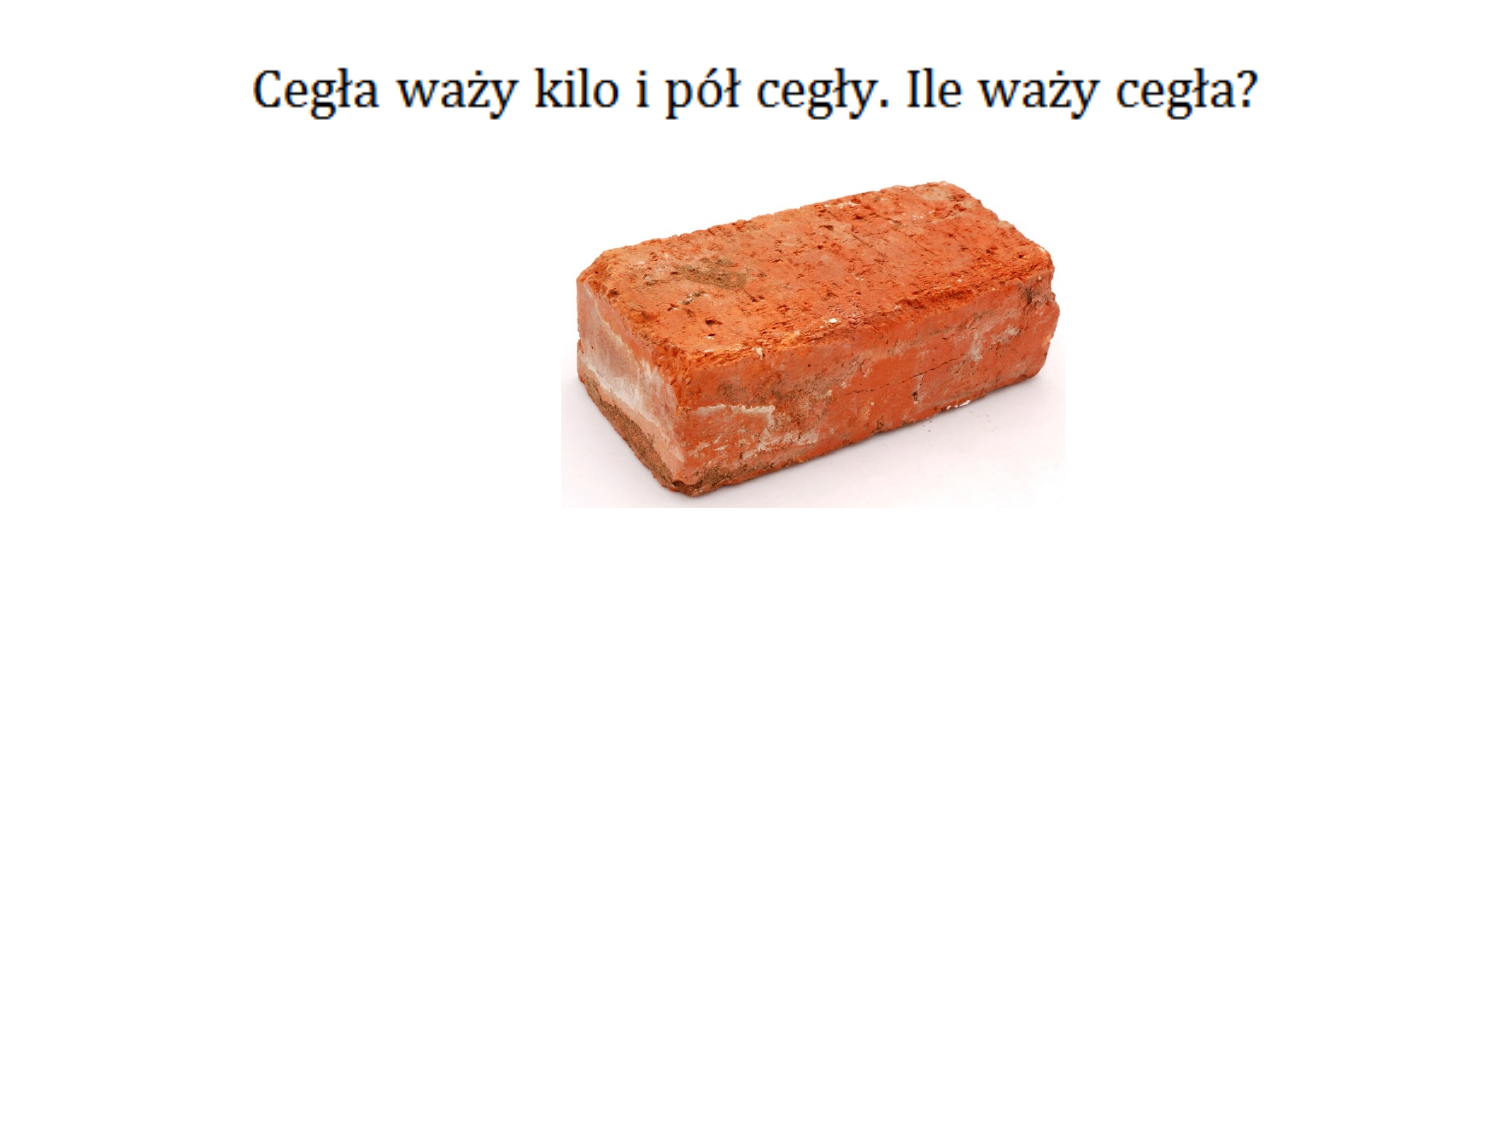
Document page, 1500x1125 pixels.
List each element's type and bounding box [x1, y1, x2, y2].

picture [222, 30, 1282, 150]
picture [560, 172, 1066, 508]
